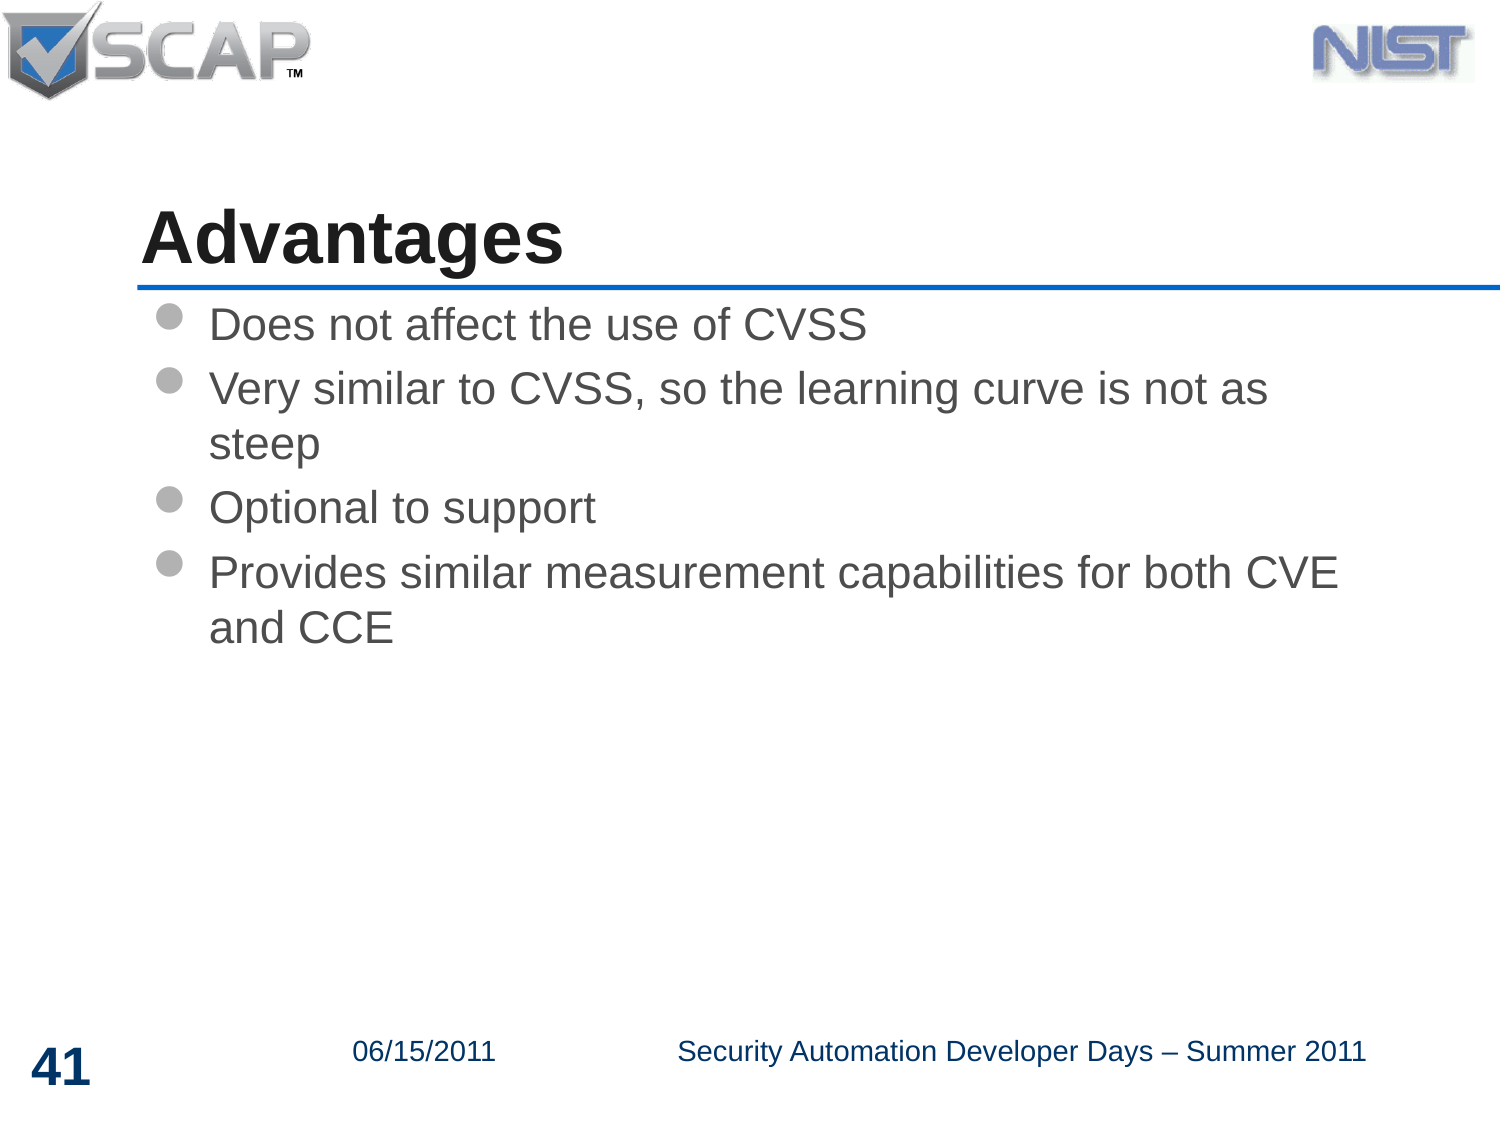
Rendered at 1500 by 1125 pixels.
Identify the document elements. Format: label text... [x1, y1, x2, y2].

picture [1312, 24, 1475, 83]
picture [0, 0, 313, 103]
title Advantages [124, 99, 1426, 288]
slide_number 41 [13, 1023, 111, 1105]
footer Security Automation Developer Days – Summer 2011 [662, 1025, 1426, 1103]
list Does not affect the use of CVSS Very similar to CVSS, so the learning curve is not as steep Optional to support Provides similar measurement capabilities for both CVE and CCE [137, 287, 1400, 1026]
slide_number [337, 1025, 662, 1103]
